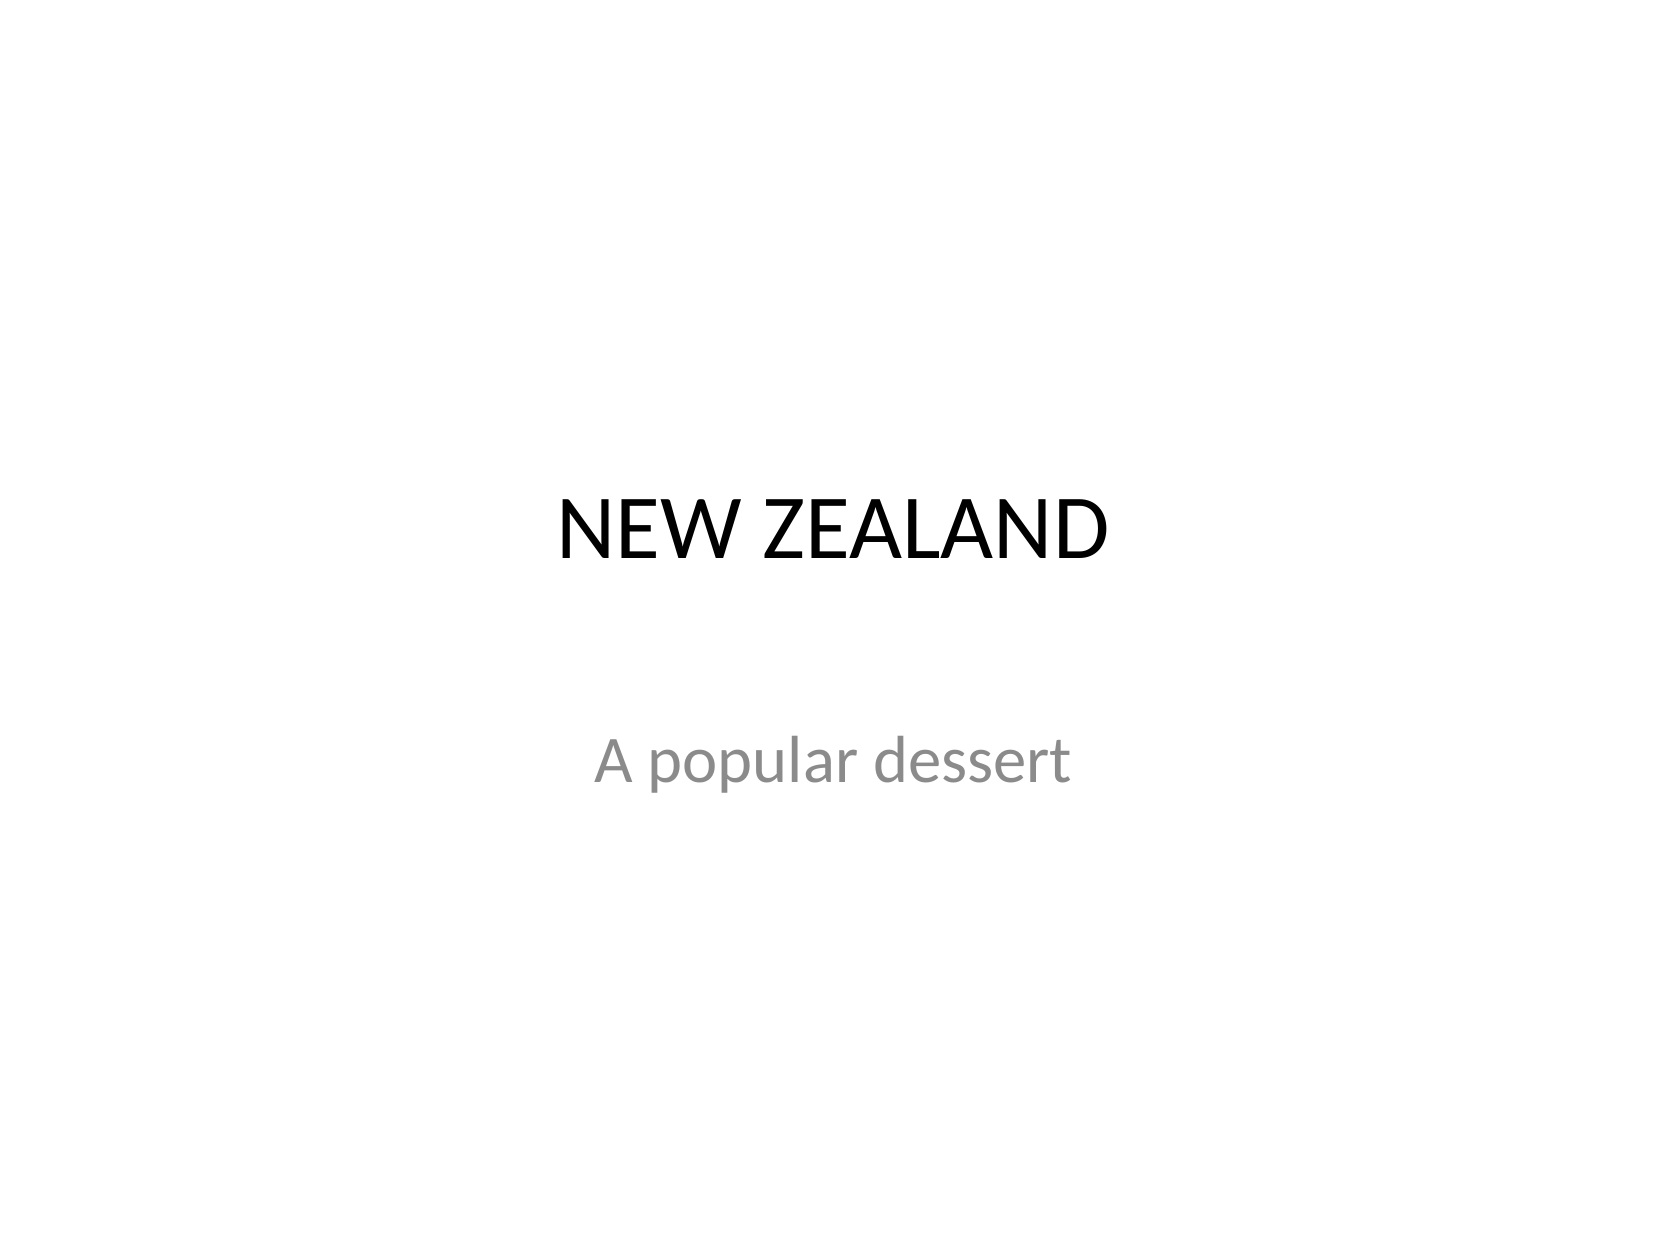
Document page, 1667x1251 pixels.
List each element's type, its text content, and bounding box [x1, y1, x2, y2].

subtitle A popular dessert [249, 708, 1417, 1028]
title NEW ZEALAND [124, 388, 1542, 657]
